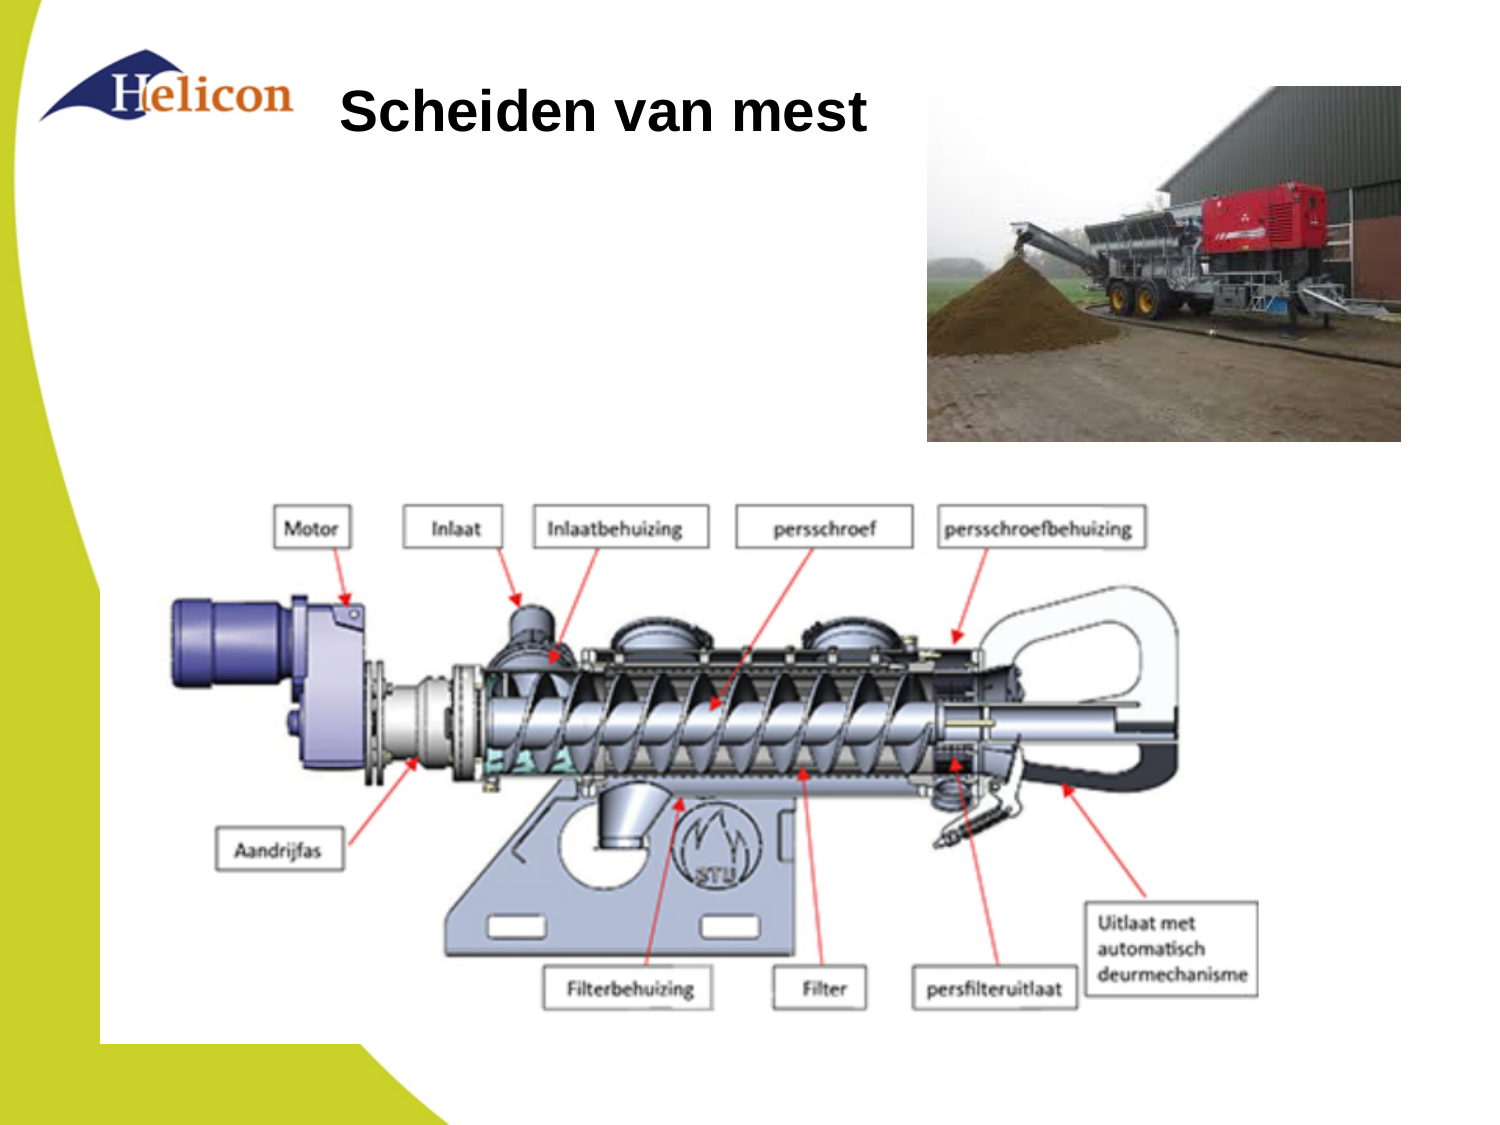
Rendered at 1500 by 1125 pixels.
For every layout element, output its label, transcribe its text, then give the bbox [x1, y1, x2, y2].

picture [0, 0, 1500, 1125]
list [926, 86, 1401, 442]
title Scheiden van mest [324, 54, 1415, 161]
